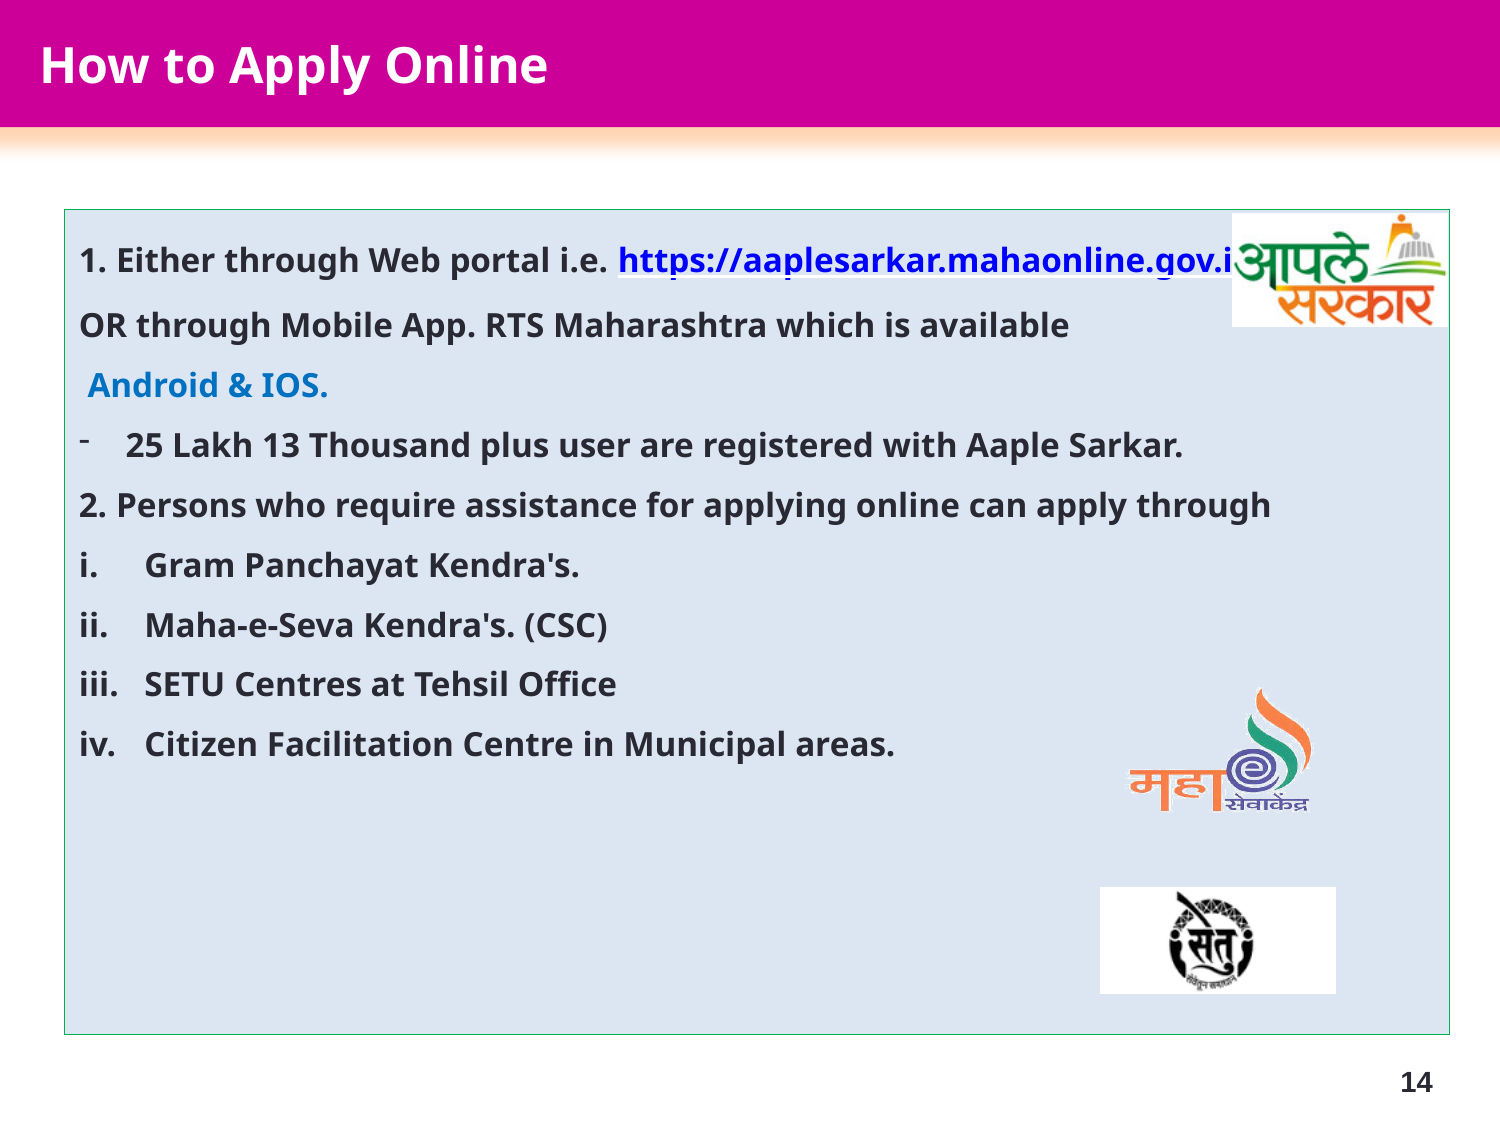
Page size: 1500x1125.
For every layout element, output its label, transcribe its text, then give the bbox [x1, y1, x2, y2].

text_box How to Apply Online [24, 25, 1449, 101]
picture [1232, 213, 1449, 327]
picture [1124, 687, 1316, 813]
text_box 14 [1385, 1055, 1448, 1106]
text_box [0, 0, 1500, 129]
text_box 1. Either through Web portal i.e. https://aaplesarkar.mahaonline.gov.in/ OR through Mobile App. RTS Maharashtra which is available Android & IOS. 25 Lakh 13 Thousand plus user are registered with Aaple Sarkar. 2. Persons who require assistance for applying online can apply through Gram Panchayat Kendra's. Maha-e-Seva Kendra's. (CSC) SETU Centres at Tehsil Office Citizen Facilitation Centre in Municipal areas. [64, 209, 1450, 1035]
picture [1099, 887, 1336, 994]
